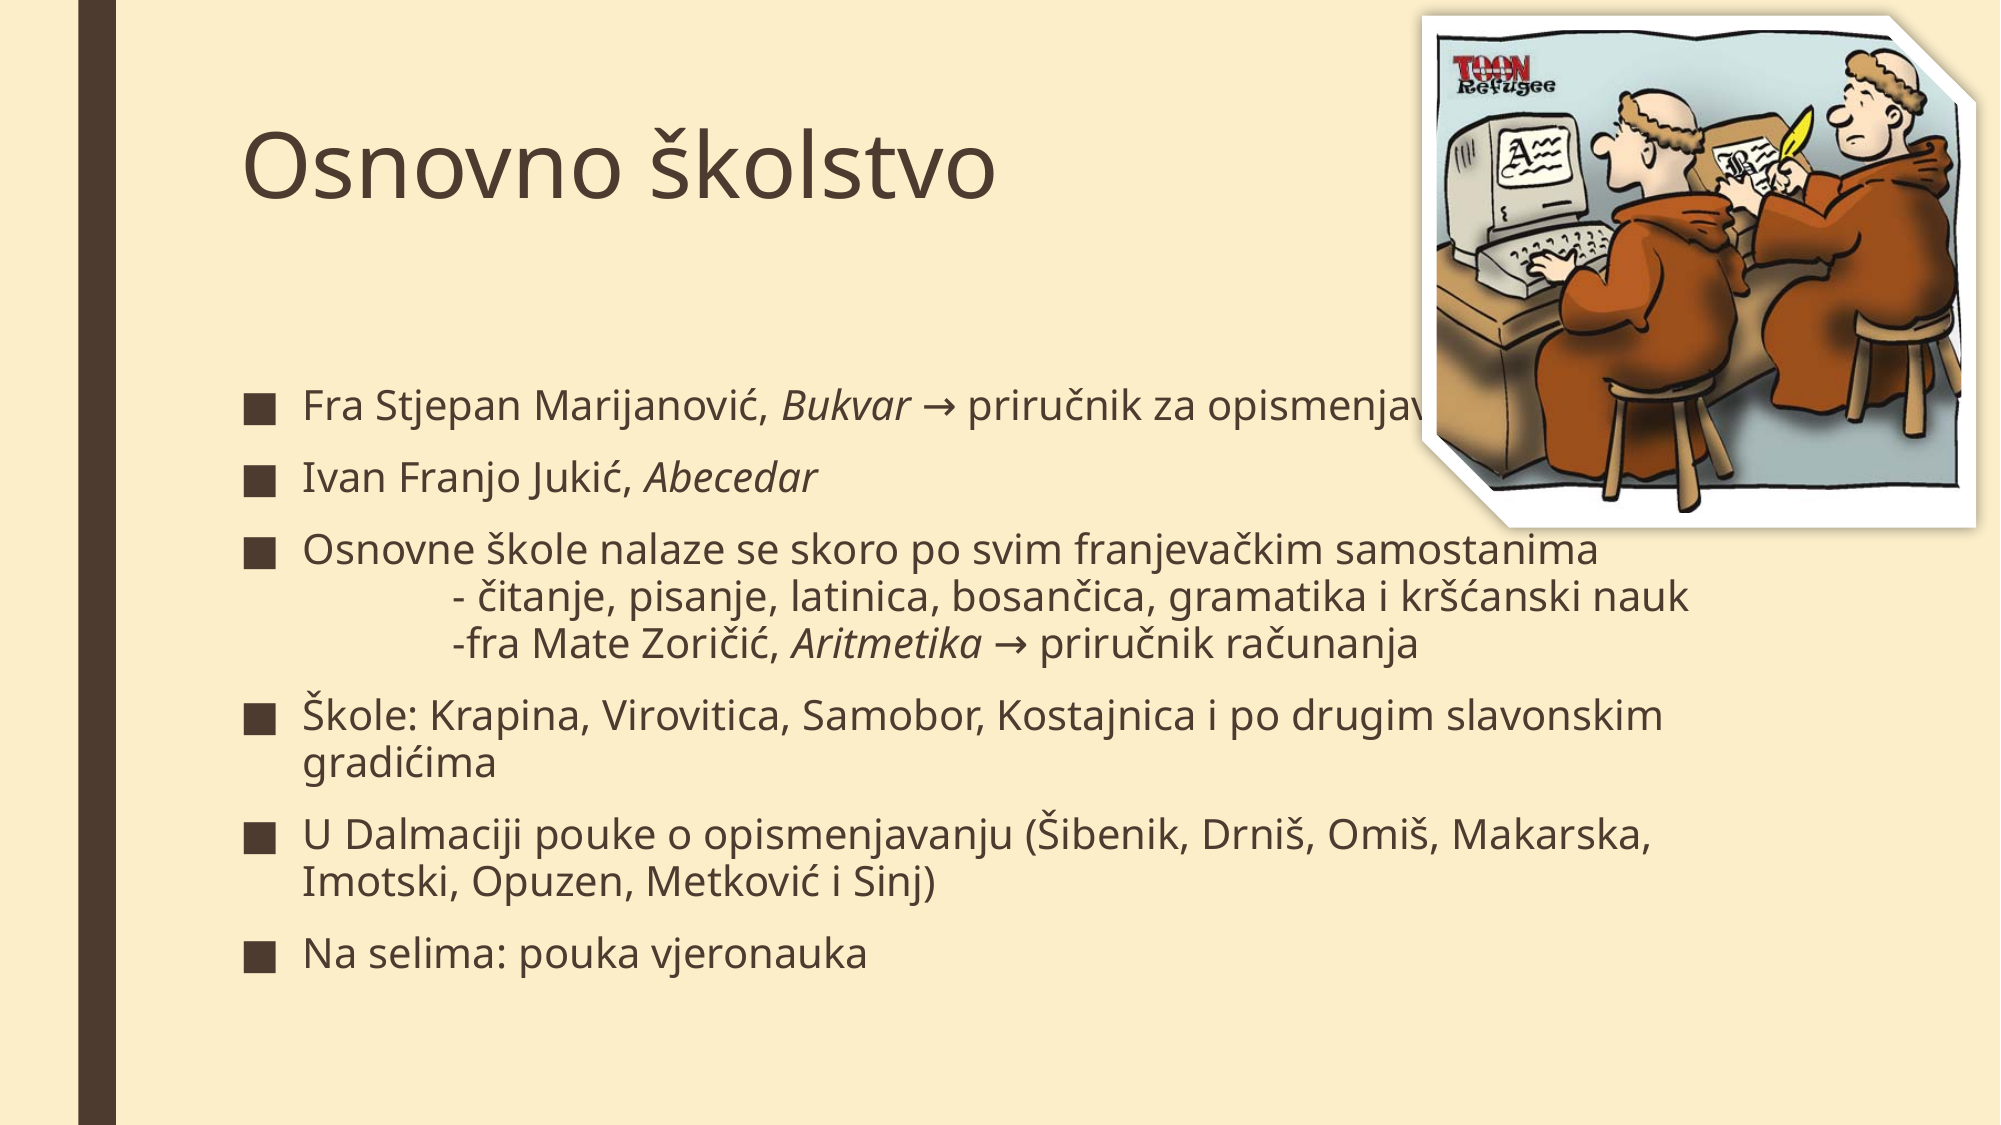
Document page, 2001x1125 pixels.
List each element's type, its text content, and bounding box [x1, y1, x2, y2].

title Osnovno školstvo [225, 112, 1412, 357]
list Fra Stjepan Marijanović, Bukvar → priručnik za opismenjavanje Ivan Franjo Jukić, Abecedar Osnovne škole nalaze se skoro po svim franjevačkim samostanima - čitanje, pisanje, latinica, bosančica, gramatika i kršćanski nauk -fra Mate Zoričić, Aritmetika → priručnik računanja Škole: Krapina, Virovitica, Samobor, Kostajnica i po drugim slavonskim gradićima U Dalmaciji pouke o opismenjavanju (Šibenik, Drniš, Omiš, Makarska, Imotski, Opuzen, Metković i Sinj) Na selima: pouka vjeronauka [225, 375, 1800, 963]
picture [1429, 22, 1969, 521]
